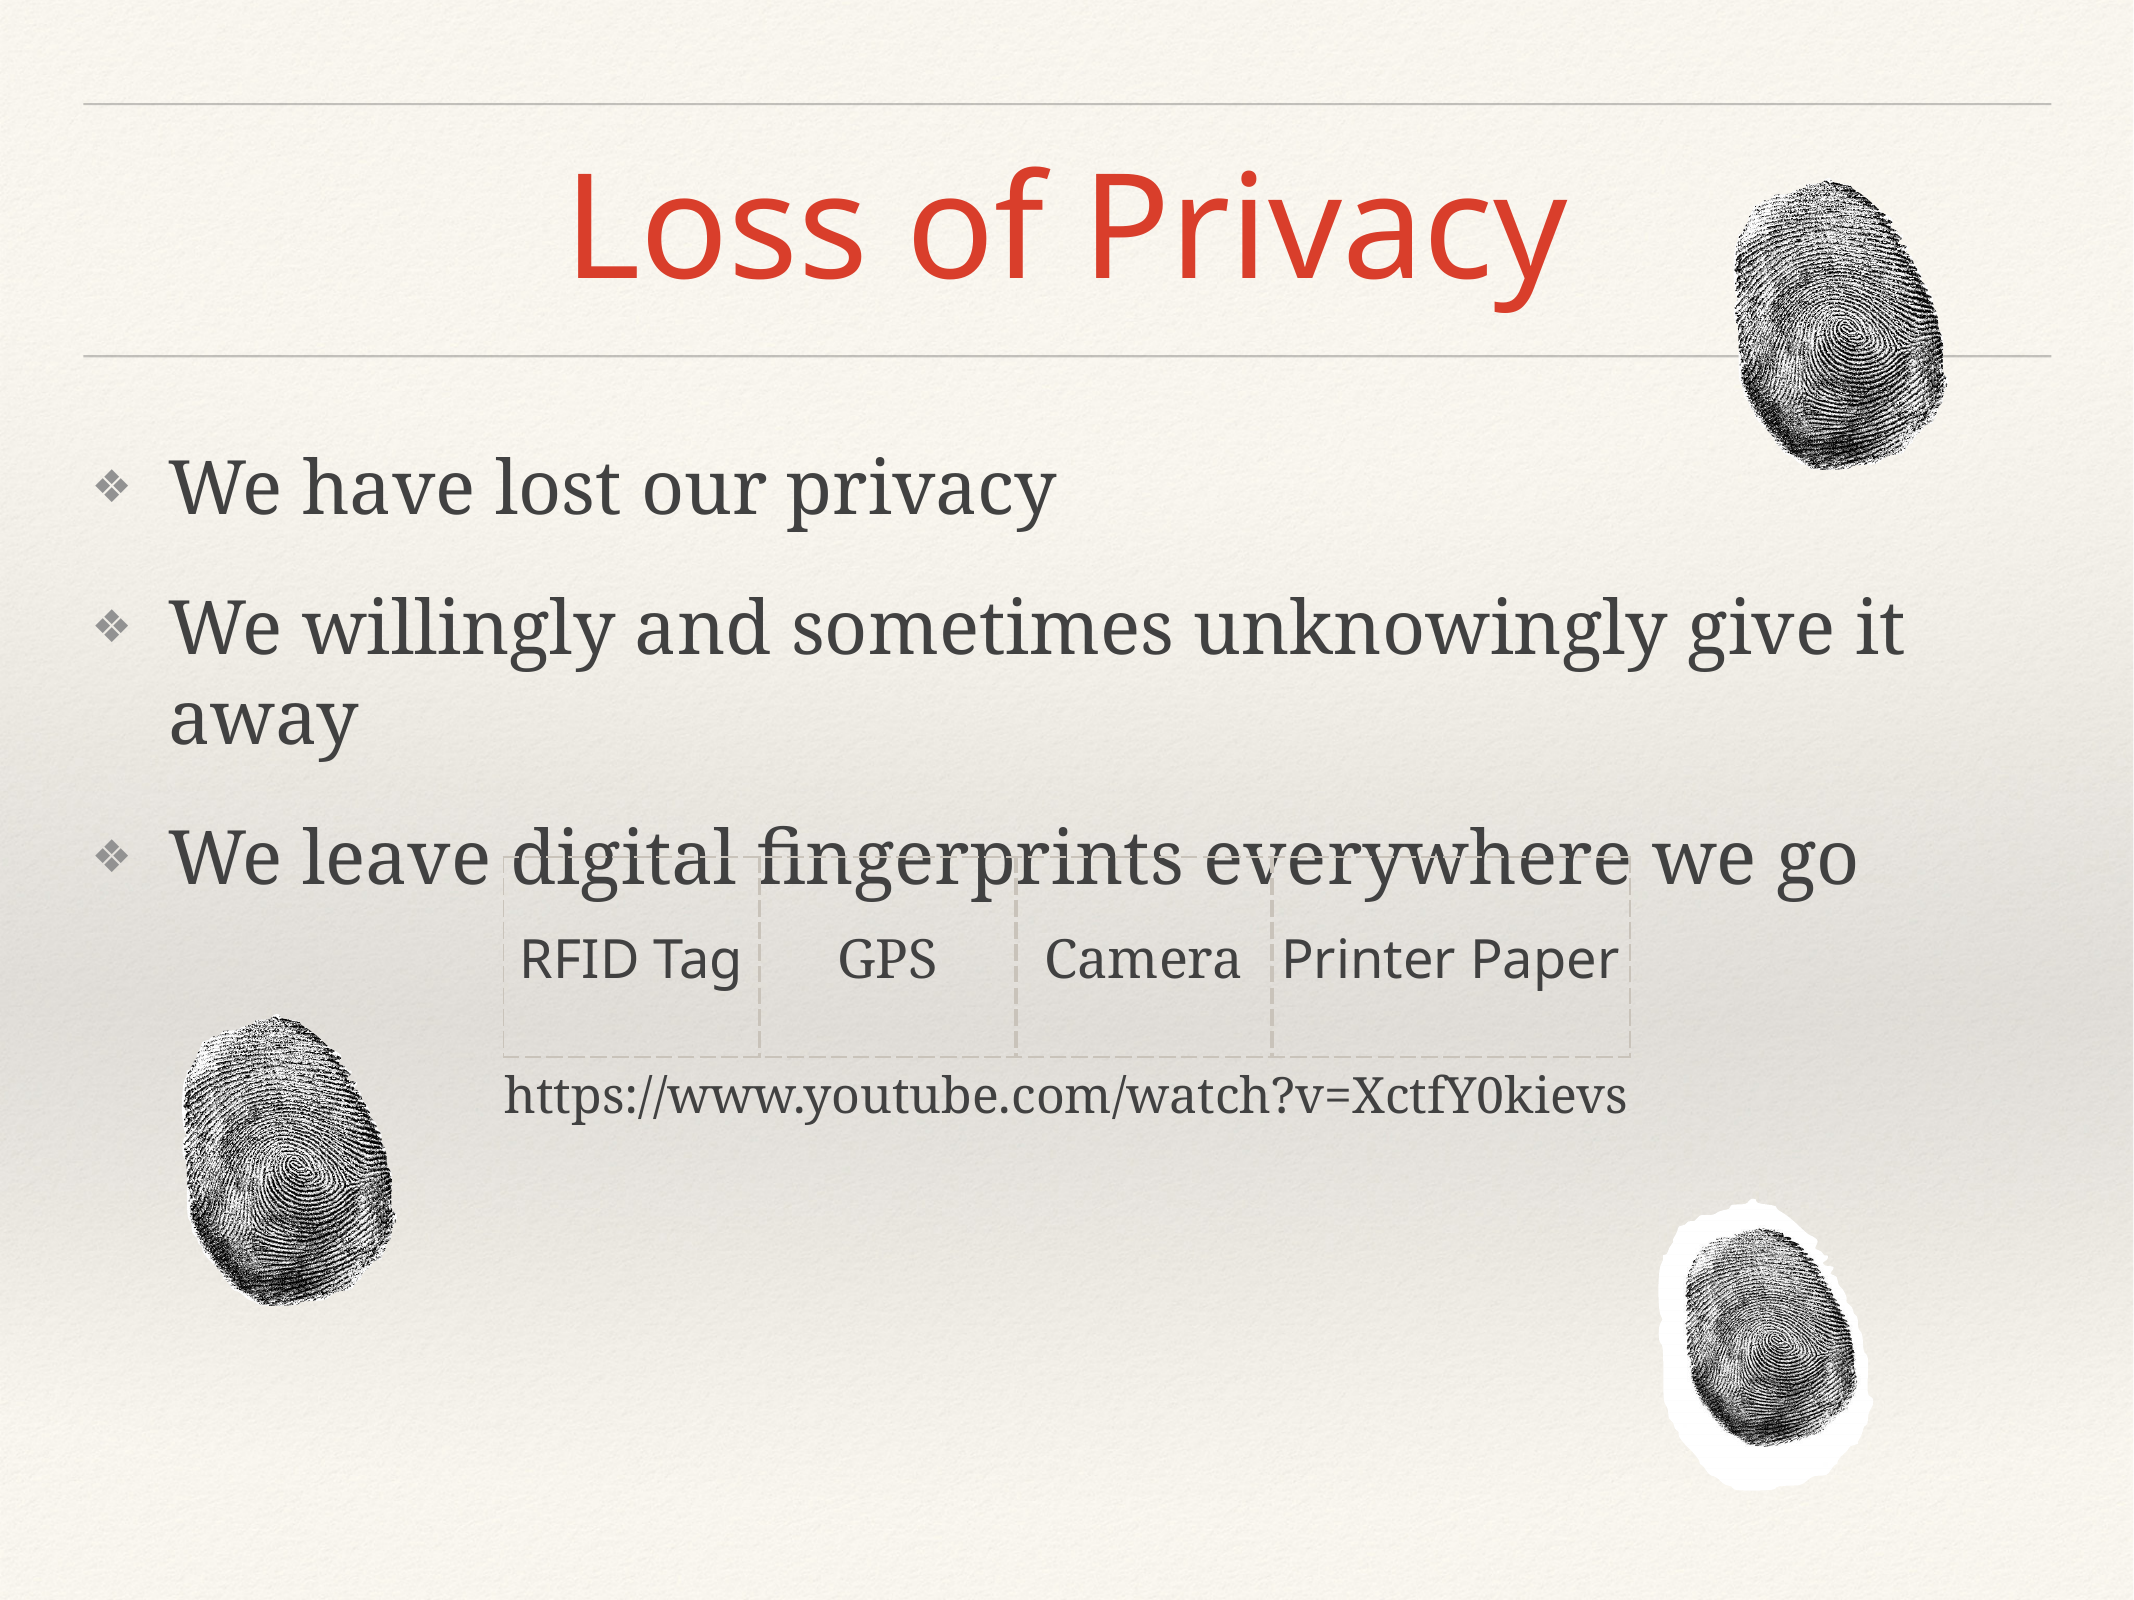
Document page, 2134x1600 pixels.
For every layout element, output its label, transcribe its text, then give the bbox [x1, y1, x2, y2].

table_header RFID Tag [504, 857, 760, 1055]
table_header Printer Paper [1272, 857, 1630, 1055]
picture [0, 0, 2134, 1600]
table_header Camera [1016, 857, 1272, 1055]
table_header GPS [760, 857, 1016, 1055]
title Loss of Privacy [82, 130, 2051, 332]
text_box https://www.youtube.com/watch?v=XctfY0kievs [496, 1055, 1637, 1132]
list We have lost our privacy We willingly and sometimes unknowingly give it away We leave digital fingerprints everywhere we go [82, 430, 2051, 1432]
